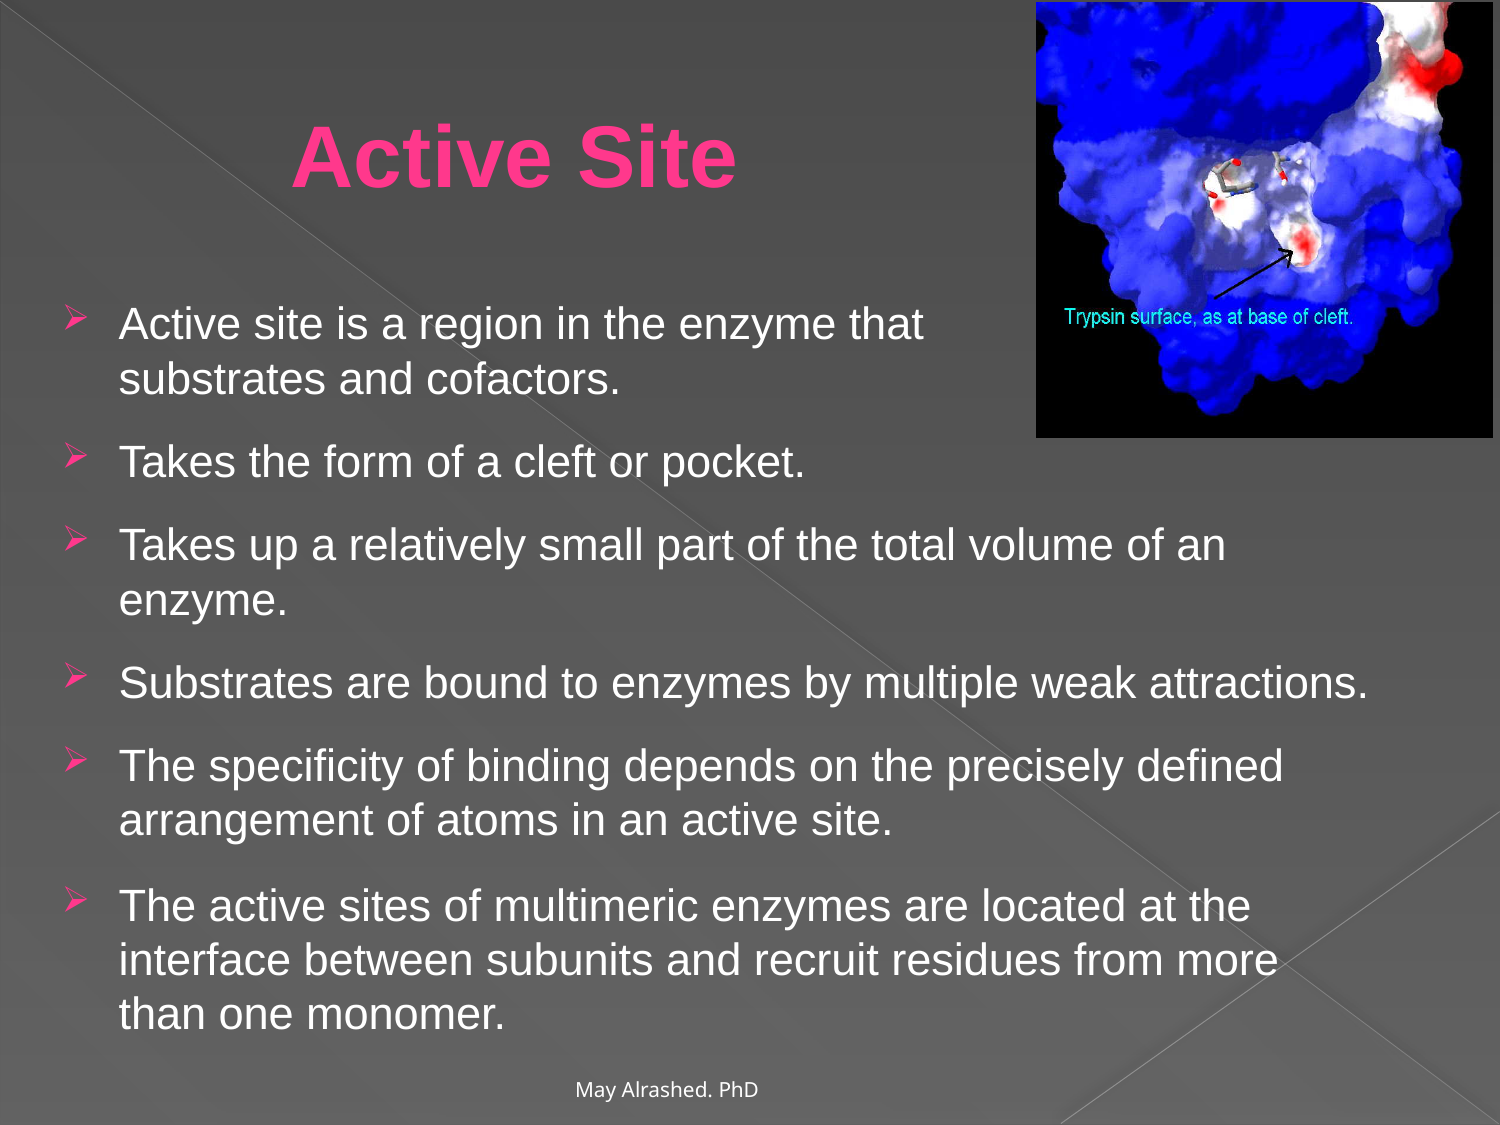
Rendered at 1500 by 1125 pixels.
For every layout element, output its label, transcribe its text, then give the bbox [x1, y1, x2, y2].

list Active site is a region in the enzyme that binds substrates and cofactors. Takes the form of a cleft or pocket. Takes up a relatively small part of the total volume of an enzyme. Substrates are bound to enzymes by multiple weak attractions. The specificity of binding depends on the precisely defined arrangement of atoms in an active site. The active sites of multimeric enzymes are located at the interface between subunits and recruit residues from more than one monomer. [37, 287, 1388, 1079]
footer May Alrashed. PhD [75, 1063, 774, 1113]
picture [1036, 1, 1493, 438]
title Active Site [87, 37, 863, 267]
